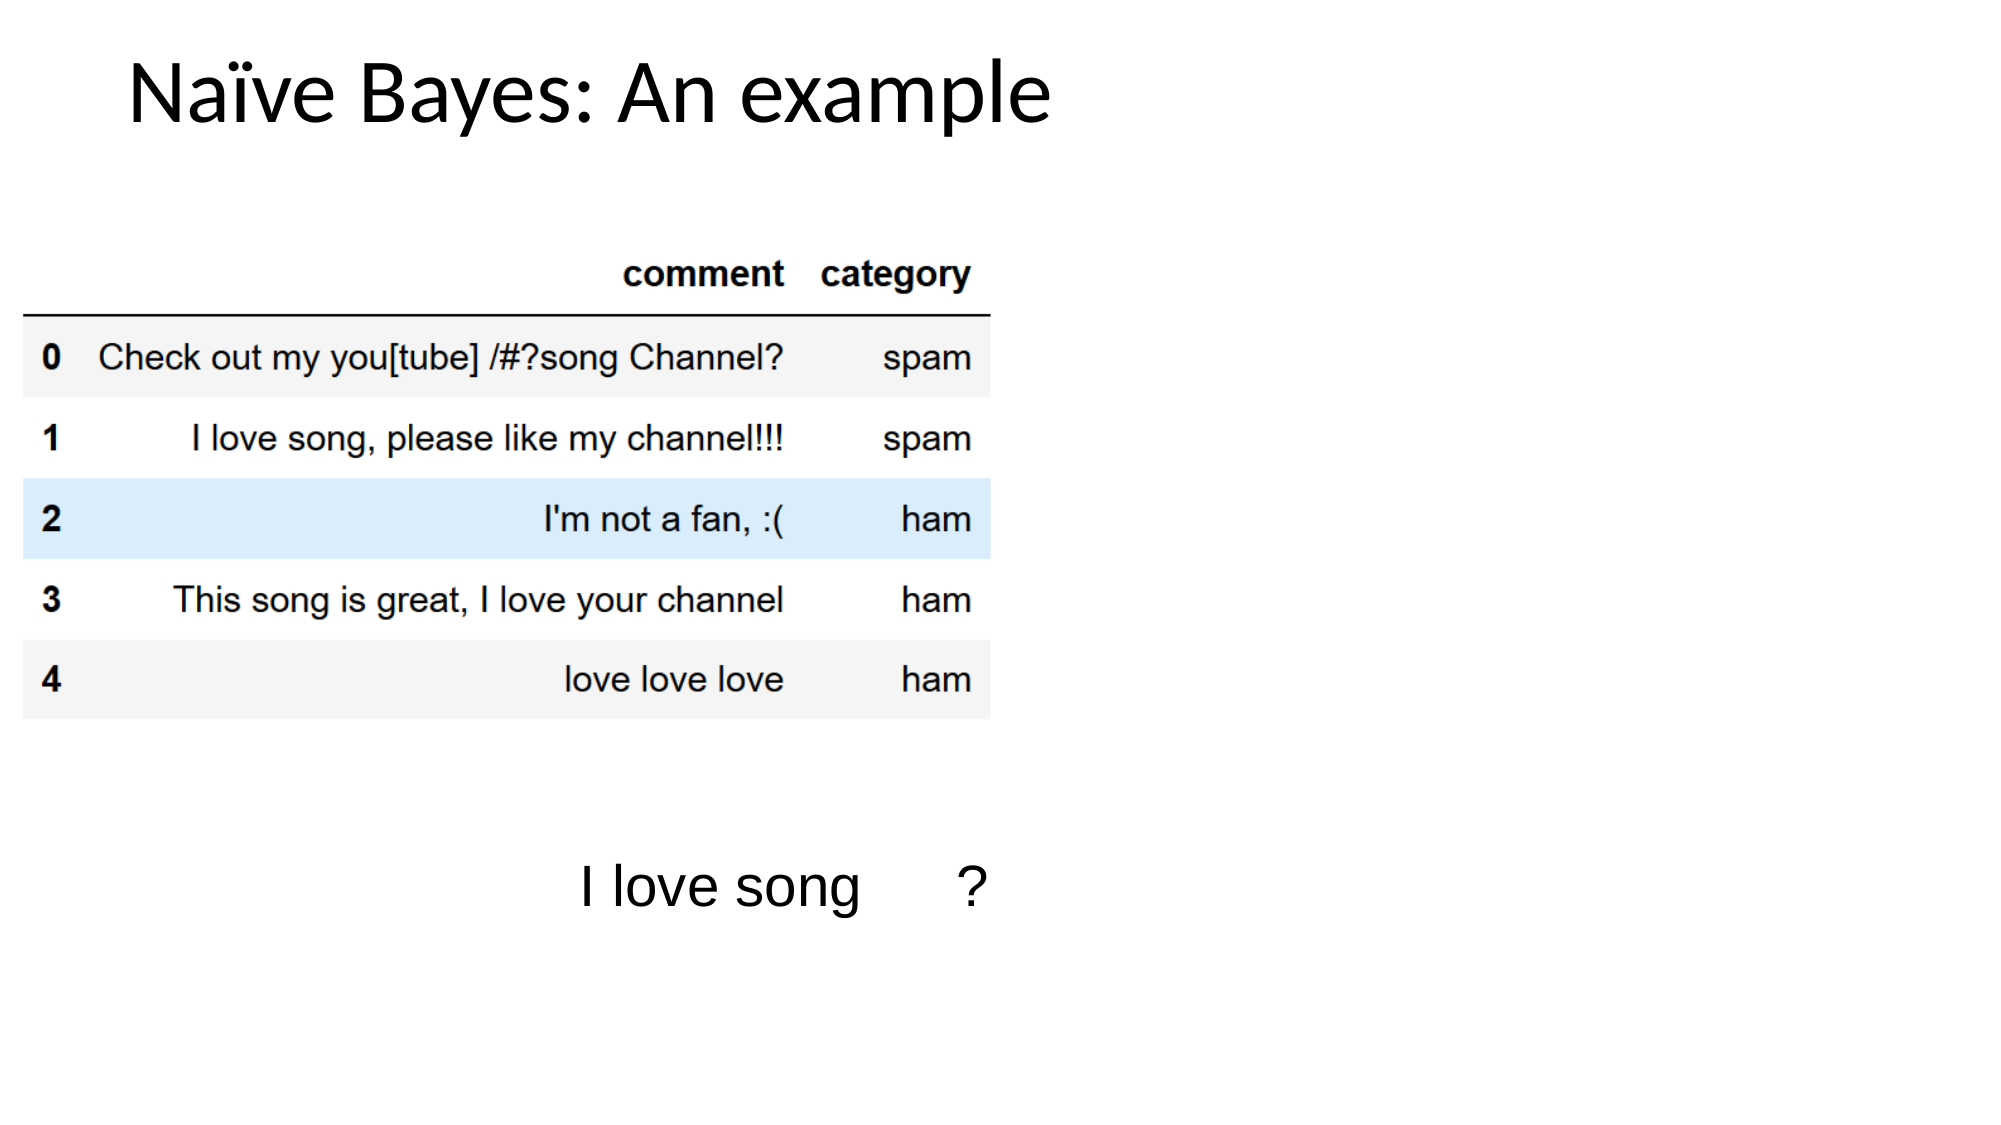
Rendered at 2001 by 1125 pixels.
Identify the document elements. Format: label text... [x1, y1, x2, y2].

text_box I love song [349, 840, 844, 926]
picture [21, 251, 992, 722]
text_box Naïve Bayes: An example [112, 23, 1712, 149]
text_box ? [844, 840, 1004, 926]
